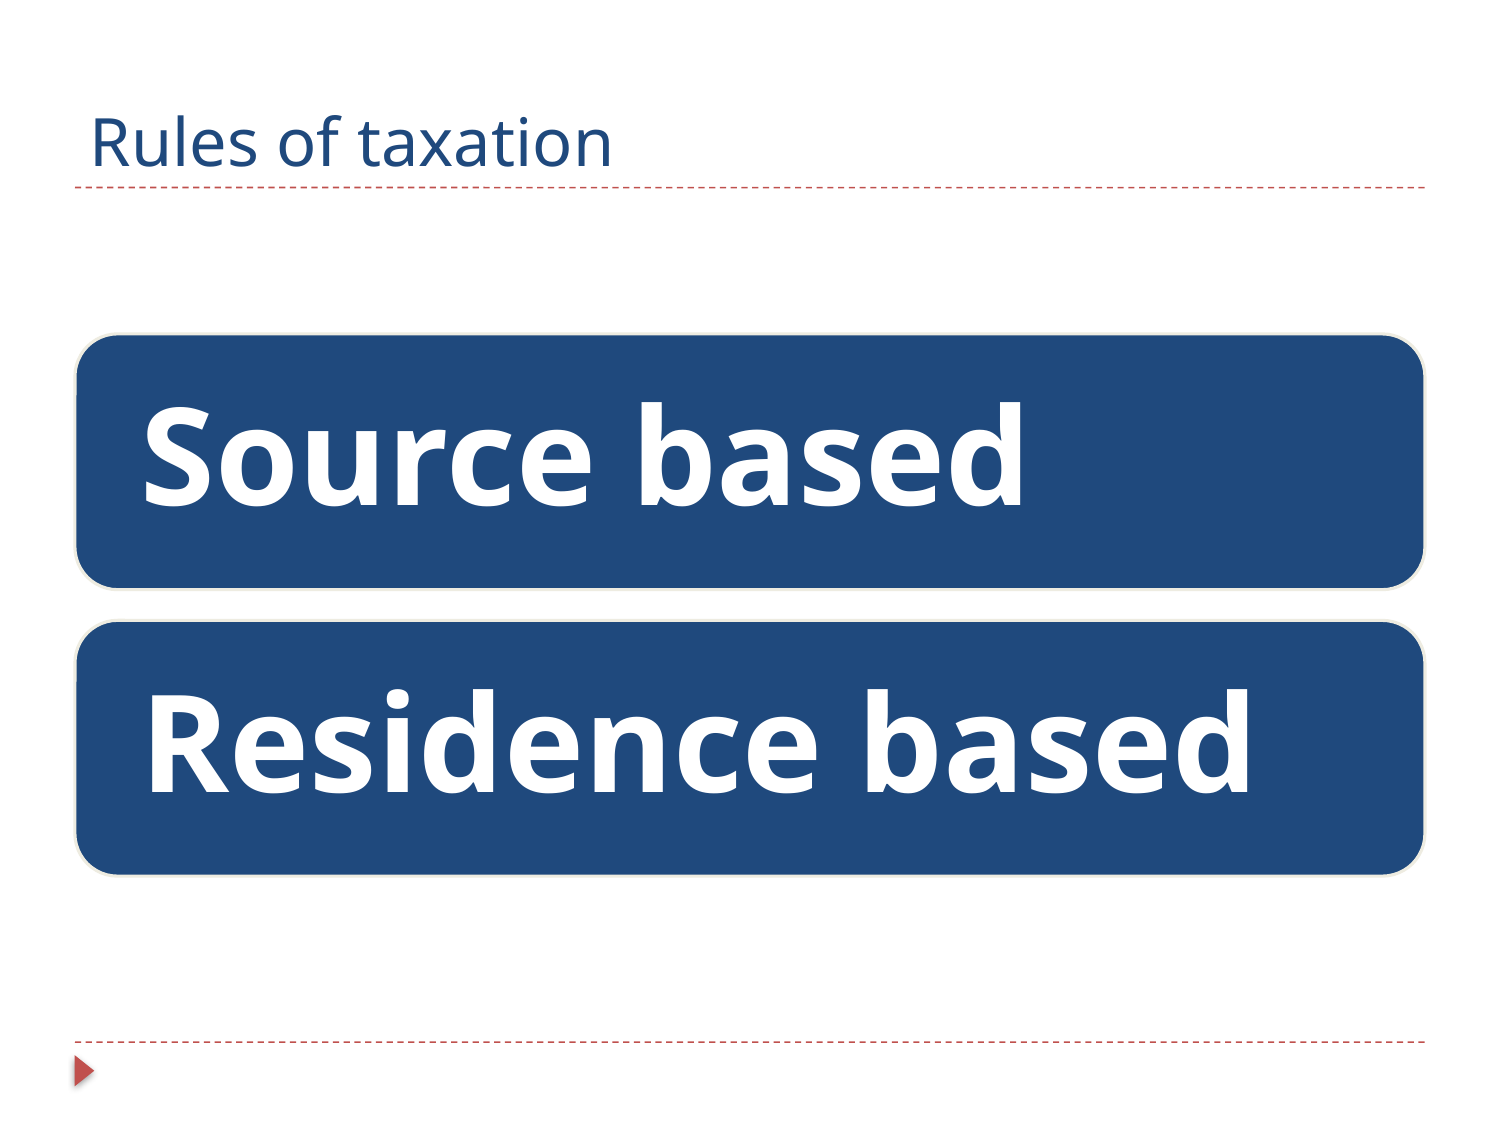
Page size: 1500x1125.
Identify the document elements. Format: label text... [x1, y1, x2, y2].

title Rules of taxation [75, 24, 1425, 188]
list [74, 199, 1426, 1011]
